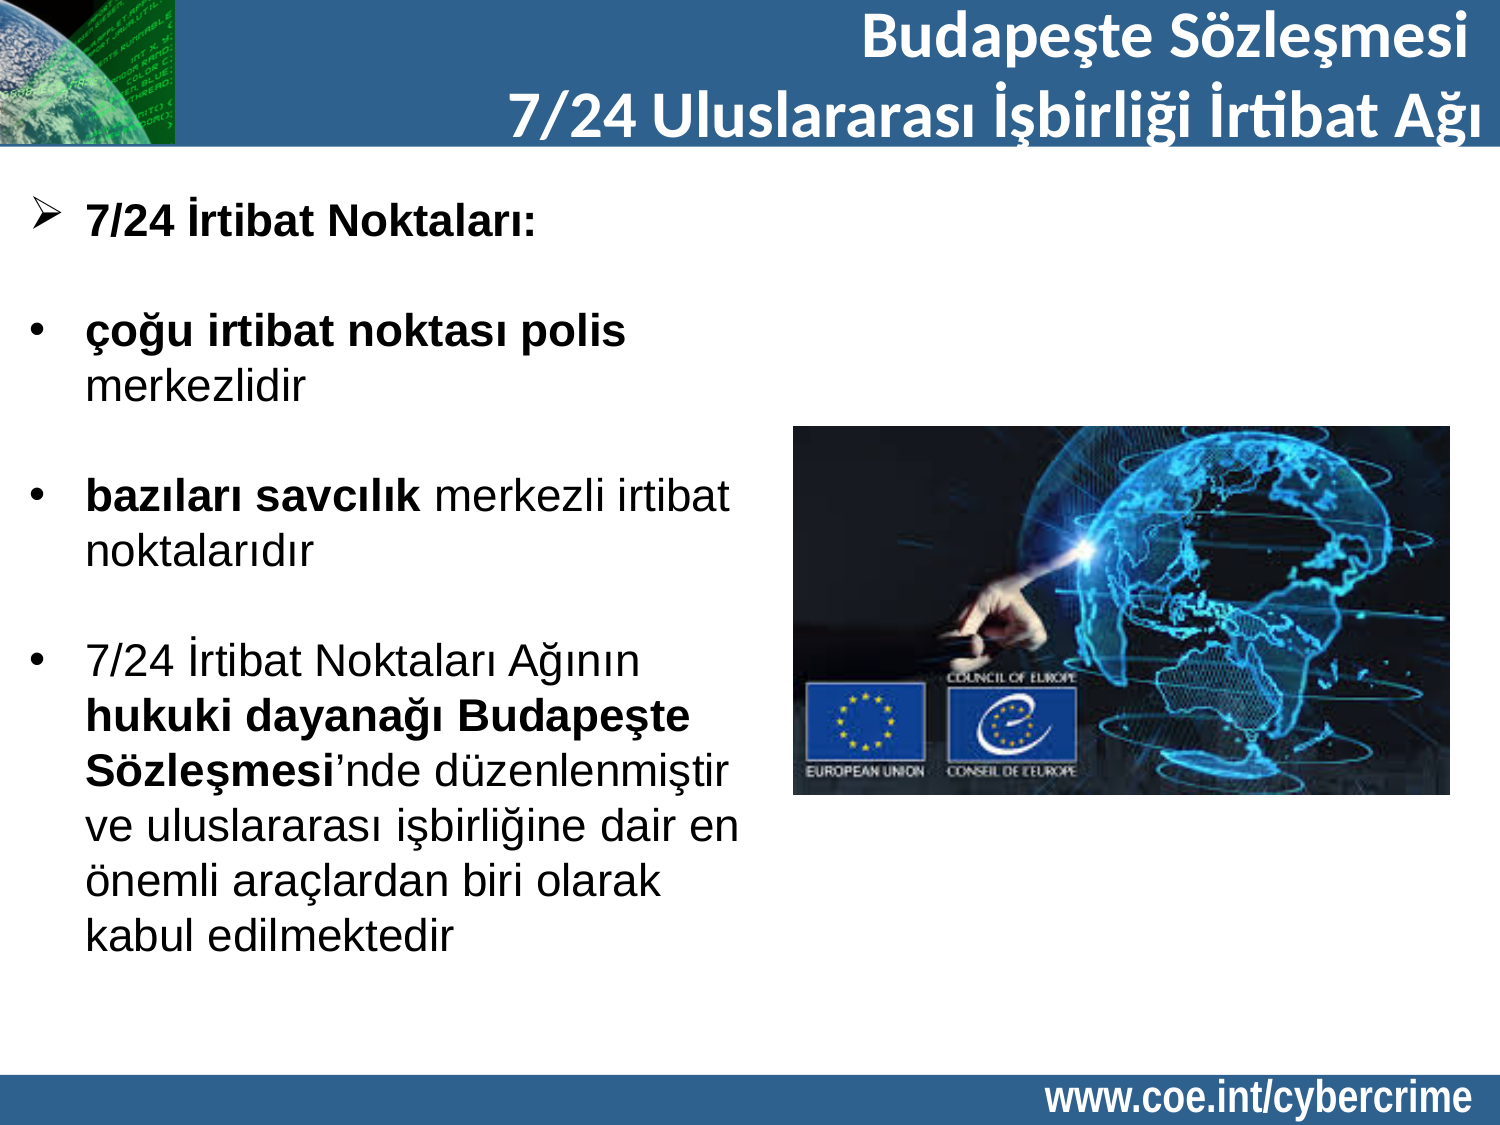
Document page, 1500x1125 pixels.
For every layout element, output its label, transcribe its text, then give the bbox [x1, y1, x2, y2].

text_box 7/24 İrtibat Noktaları: çoğu irtibat noktası polis merkezlidir bazıları savcılık merkezli irtibat noktalarıdır 7/24 İrtibat Noktaları Ağının hukuki dayanağı Budapeşte Sözleşmesi’nde düzenlenmiştir ve uluslararası işbirliğine dair en önemli araçlardan biri olarak kabul edilmektedir [14, 183, 765, 969]
picture [792, 426, 1451, 795]
text_box Budapeşte Sözleşmesi 7/24 Uluslararası İşbirliği İrtibat Ağı [177, 0, 1500, 149]
text_box www.coe.int/cybercrime [1030, 1059, 1500, 1125]
picture [0, 0, 175, 144]
text_box [0, 1073, 1030, 1125]
